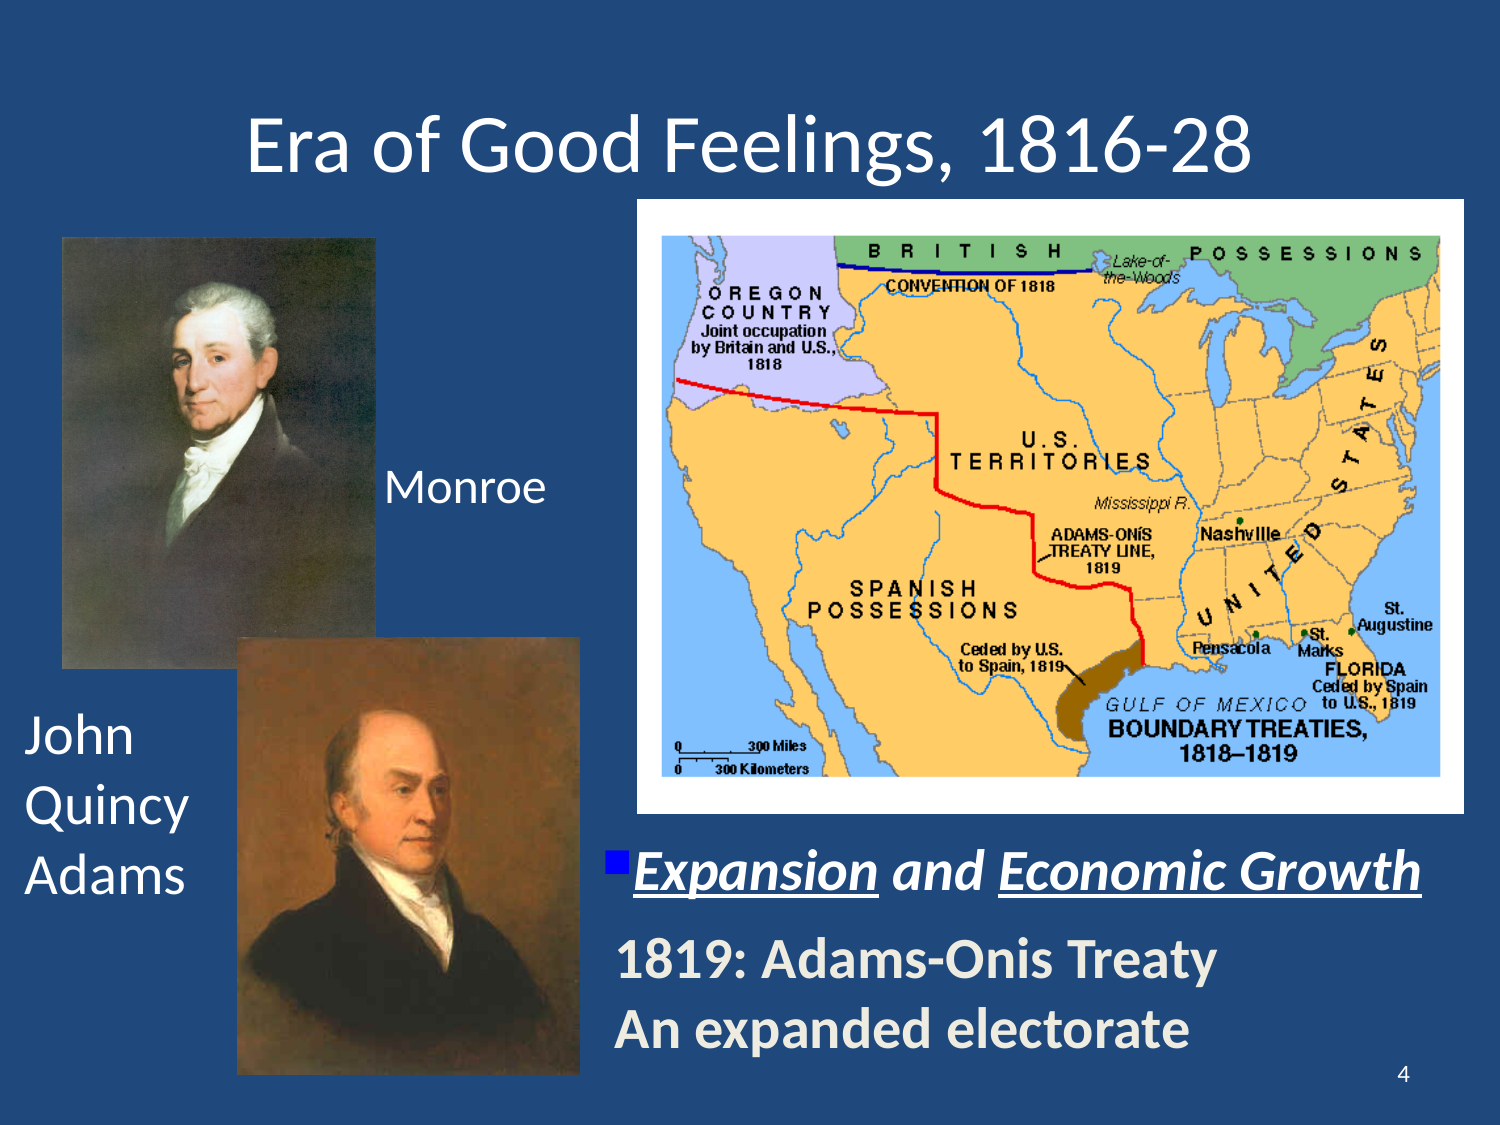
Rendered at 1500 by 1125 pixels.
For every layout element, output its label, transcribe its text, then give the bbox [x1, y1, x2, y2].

text_box Expansion and Economic Growth [587, 825, 1500, 955]
text_box [609, 999, 1064, 1086]
slide_number 4 [1074, 1042, 1425, 1103]
text_box 1819: Adams-Onis Treaty An expanded electorate [599, 912, 1295, 1068]
text_box John Quincy Adams [10, 688, 205, 914]
text_box Monroe [381, 446, 562, 522]
picture [637, 199, 1464, 814]
picture [62, 237, 580, 1076]
title Era of Good Feelings, 1816-28 [75, 45, 1425, 233]
